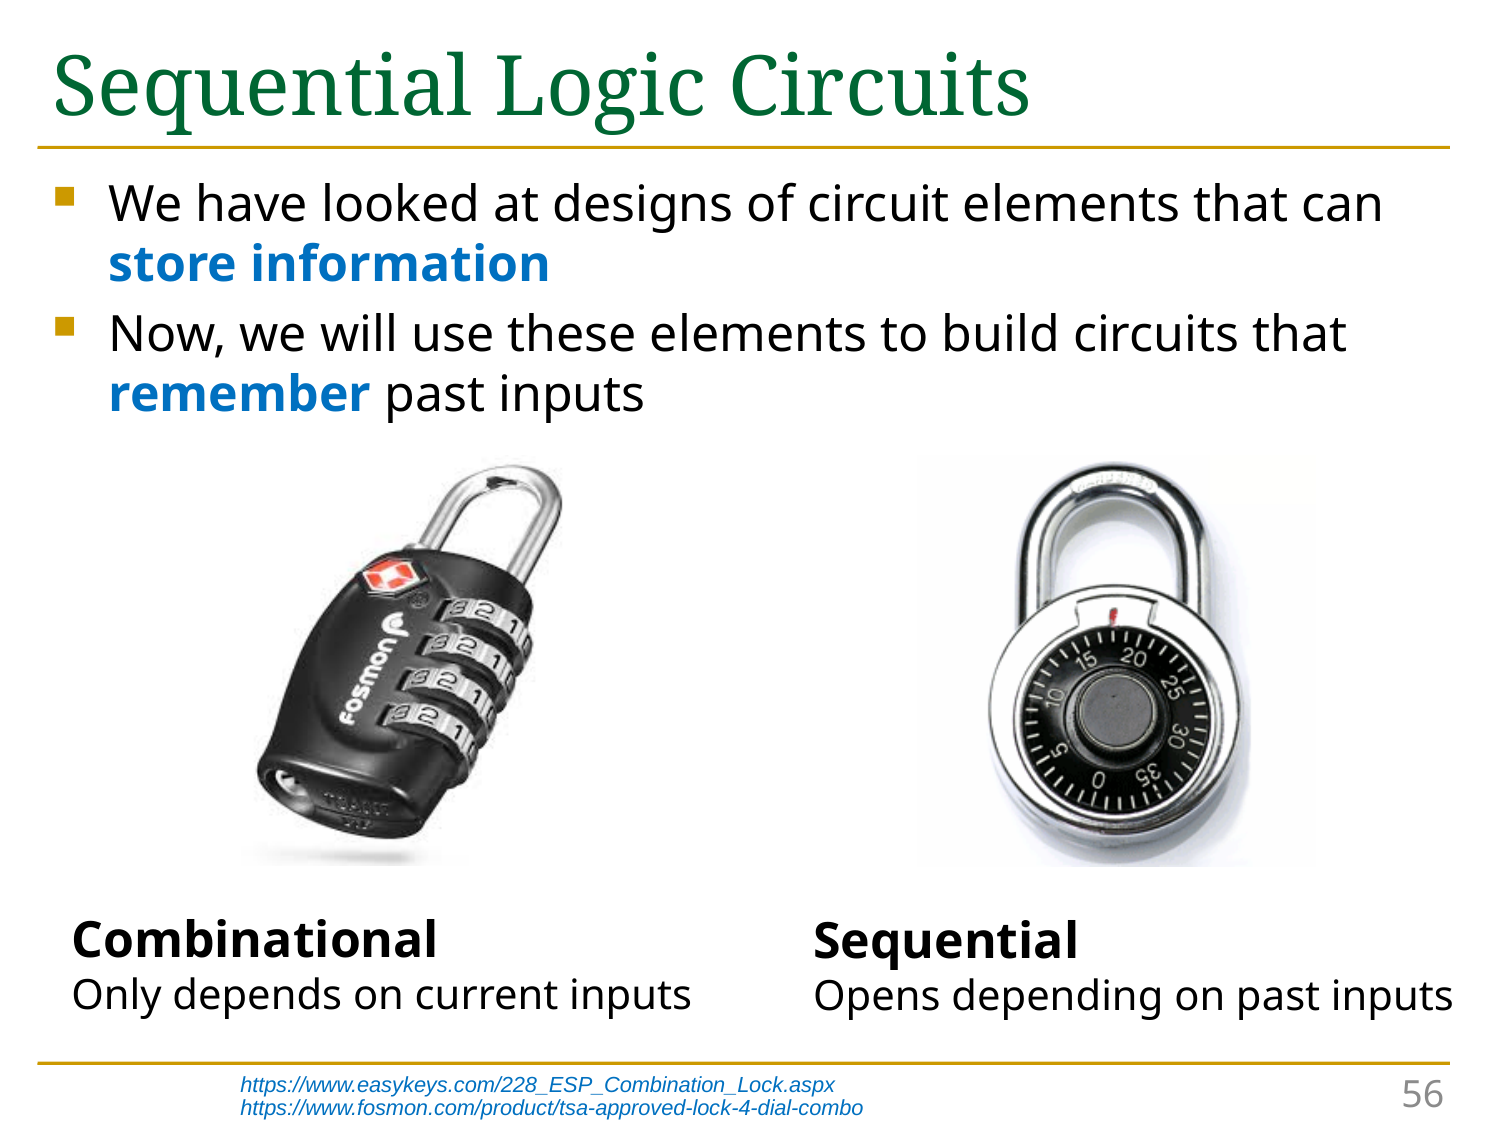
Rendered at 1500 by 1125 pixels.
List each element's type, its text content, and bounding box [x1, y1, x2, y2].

list We have looked at designs of circuit elements that can store information Now, we will use these elements to build circuits that remember past inputs [37, 163, 1450, 1016]
picture [241, 455, 584, 866]
slide_number 56 [1313, 1066, 1460, 1125]
text_box Sequential Opens depending on past inputs [798, 901, 1469, 1027]
text_box Combinational Only depends on current inputs [56, 900, 708, 1025]
text_box https://www.easykeys.com/228_ESP_Combination_Lock.aspx [225, 1063, 1313, 1086]
text_box https://www.fosmon.com/product/tsa-approved-lock-4-dial-combo [225, 1086, 1313, 1125]
title Sequential Logic Circuits [37, 24, 1450, 163]
picture [917, 455, 1316, 868]
